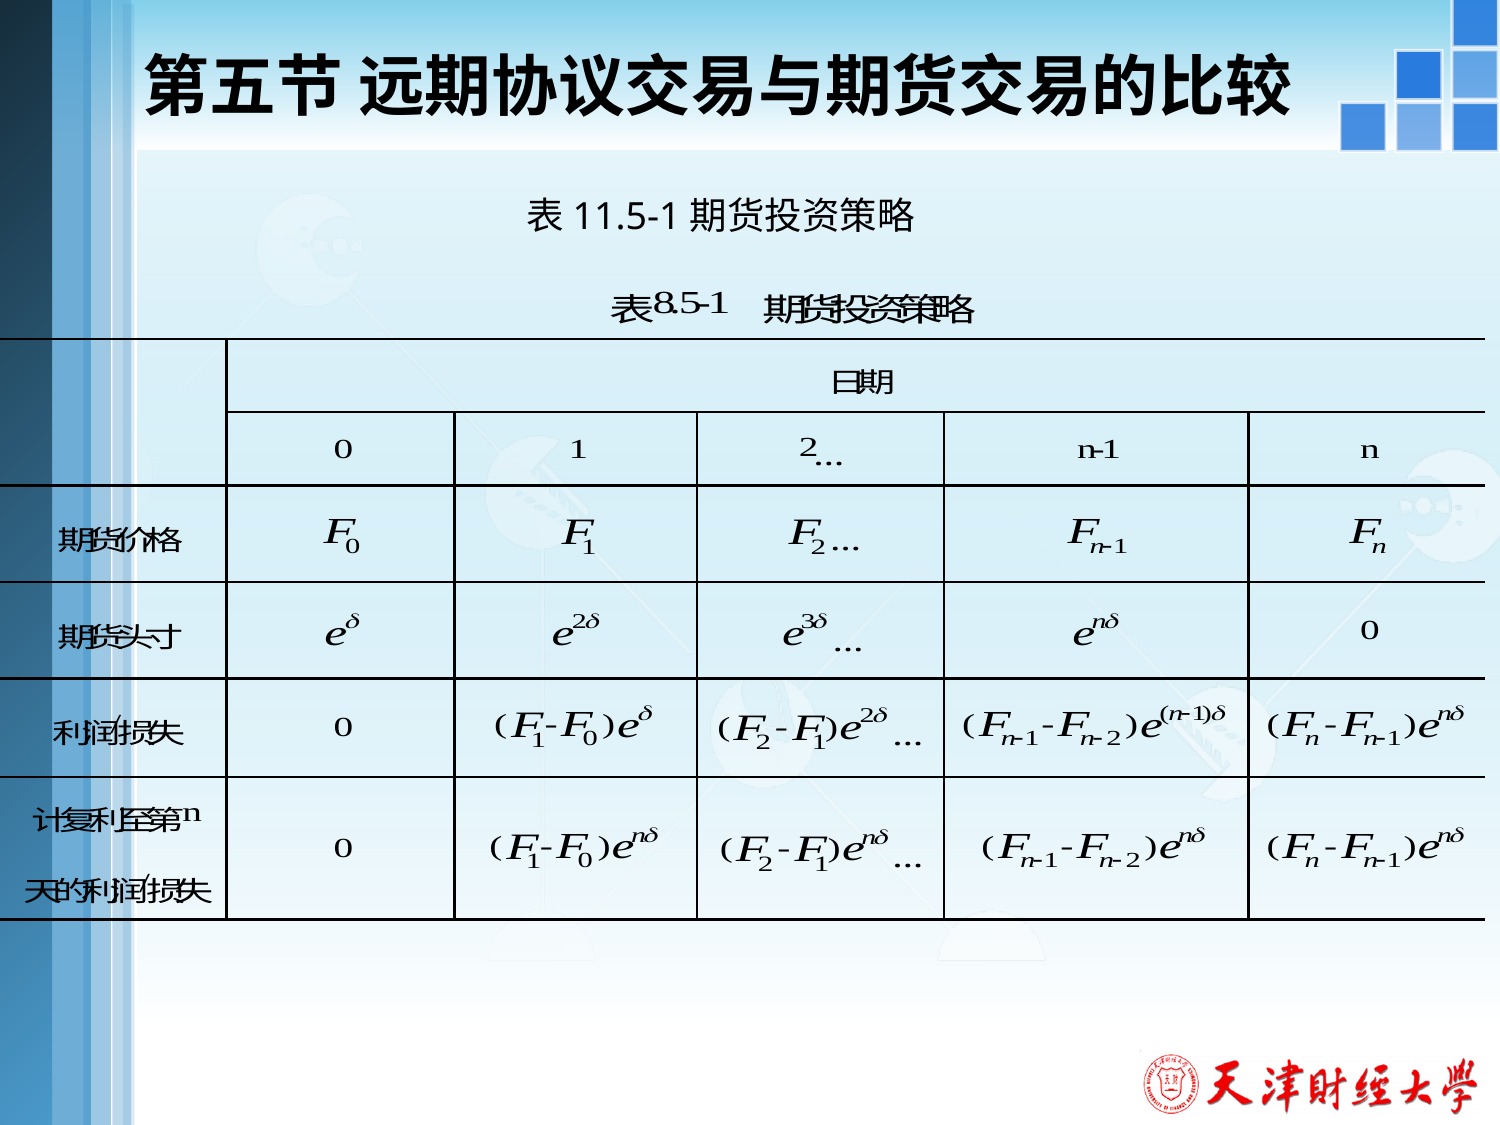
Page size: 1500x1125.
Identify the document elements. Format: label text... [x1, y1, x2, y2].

title 第五节 远期协议交易与期货交易的比较 [127, 42, 1400, 126]
text_box 表11.5-1期货投资策略 [301, 184, 1140, 245]
picture [0, 150, 1500, 1125]
